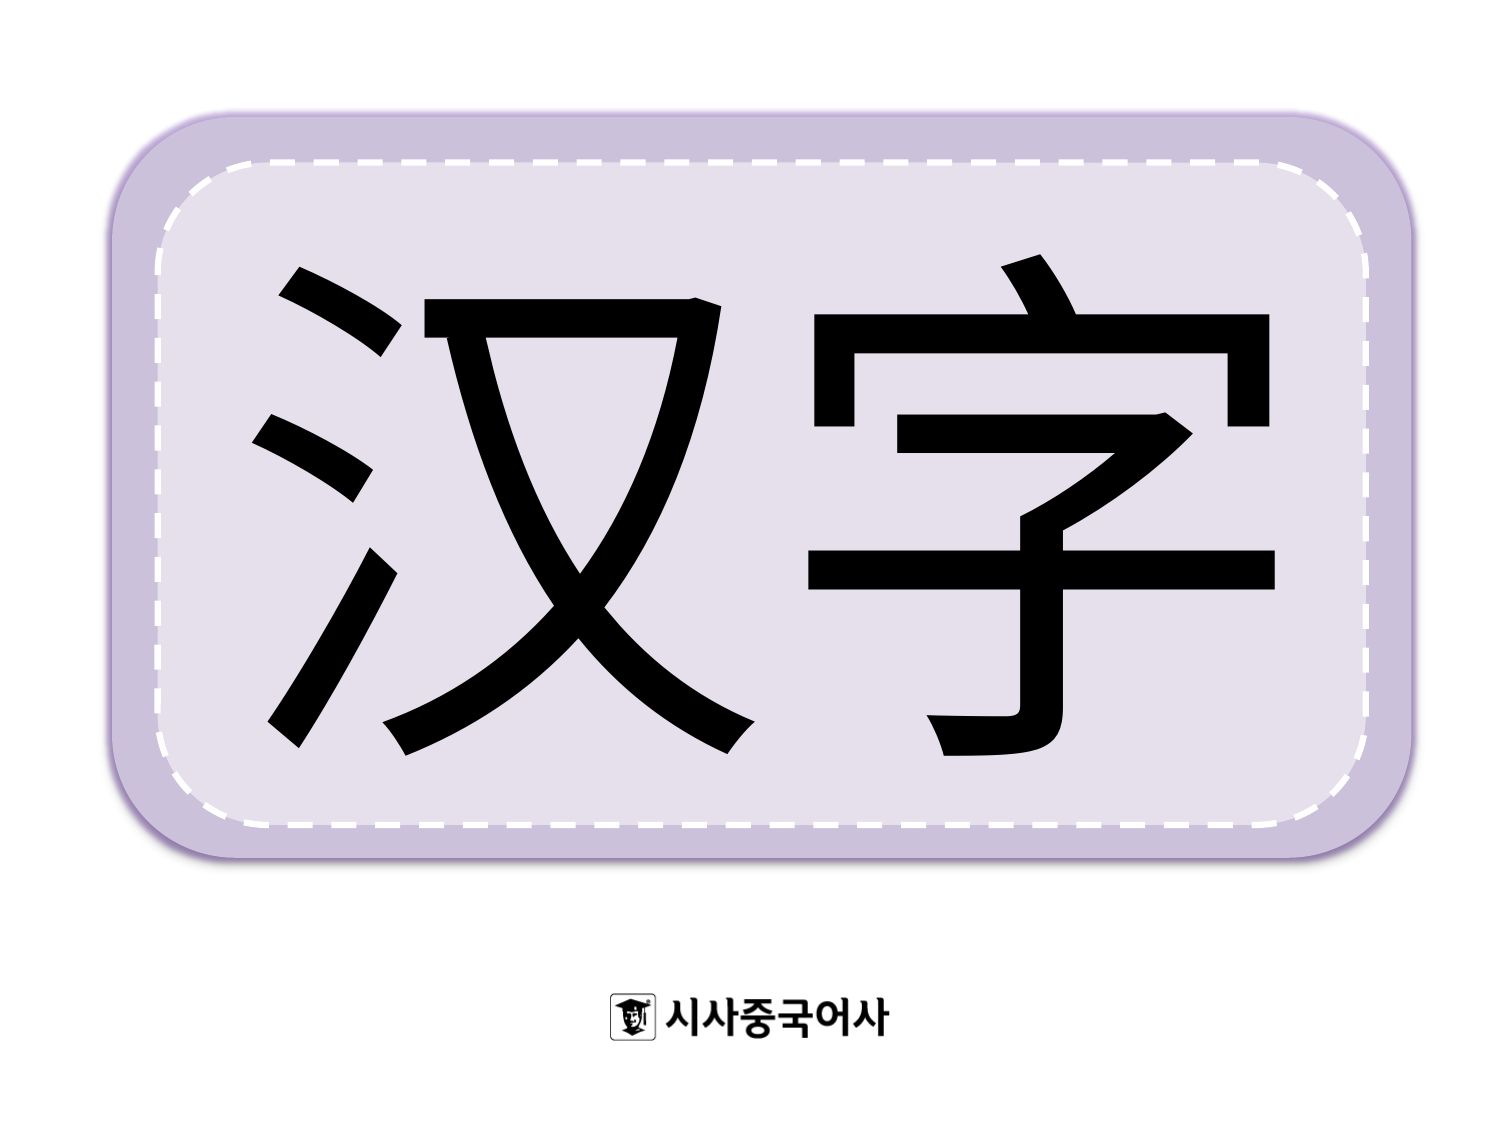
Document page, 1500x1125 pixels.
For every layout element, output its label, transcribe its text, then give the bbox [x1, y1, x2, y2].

text_box [147, 160, 1356, 824]
text_box 汉字 [167, 165, 1376, 828]
picture [602, 987, 898, 1047]
